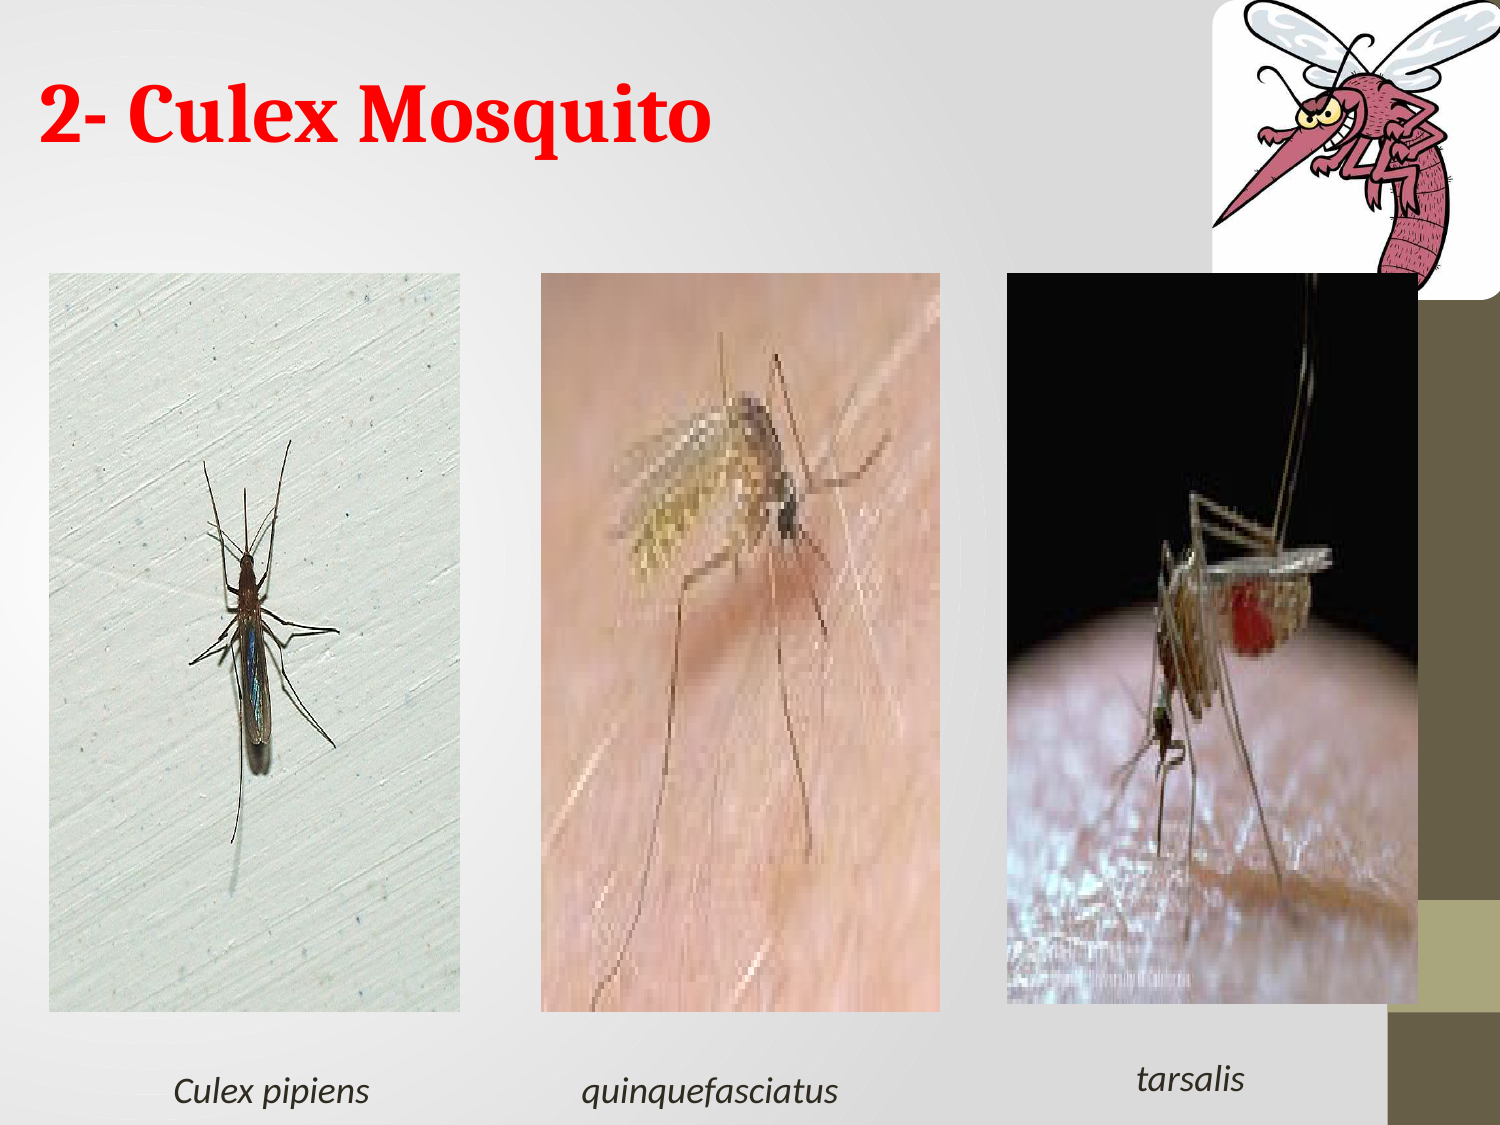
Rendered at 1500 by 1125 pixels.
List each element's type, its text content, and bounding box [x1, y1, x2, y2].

title 2- Culex Mosquito [24, 50, 1209, 168]
picture [540, 272, 941, 1012]
picture [48, 272, 460, 1012]
text_box Culex pipiens [158, 1058, 385, 1119]
picture [1006, 0, 1500, 1005]
text_box quinquefasciatus [566, 1058, 854, 1119]
text_box tarsalis [1121, 1046, 1261, 1107]
